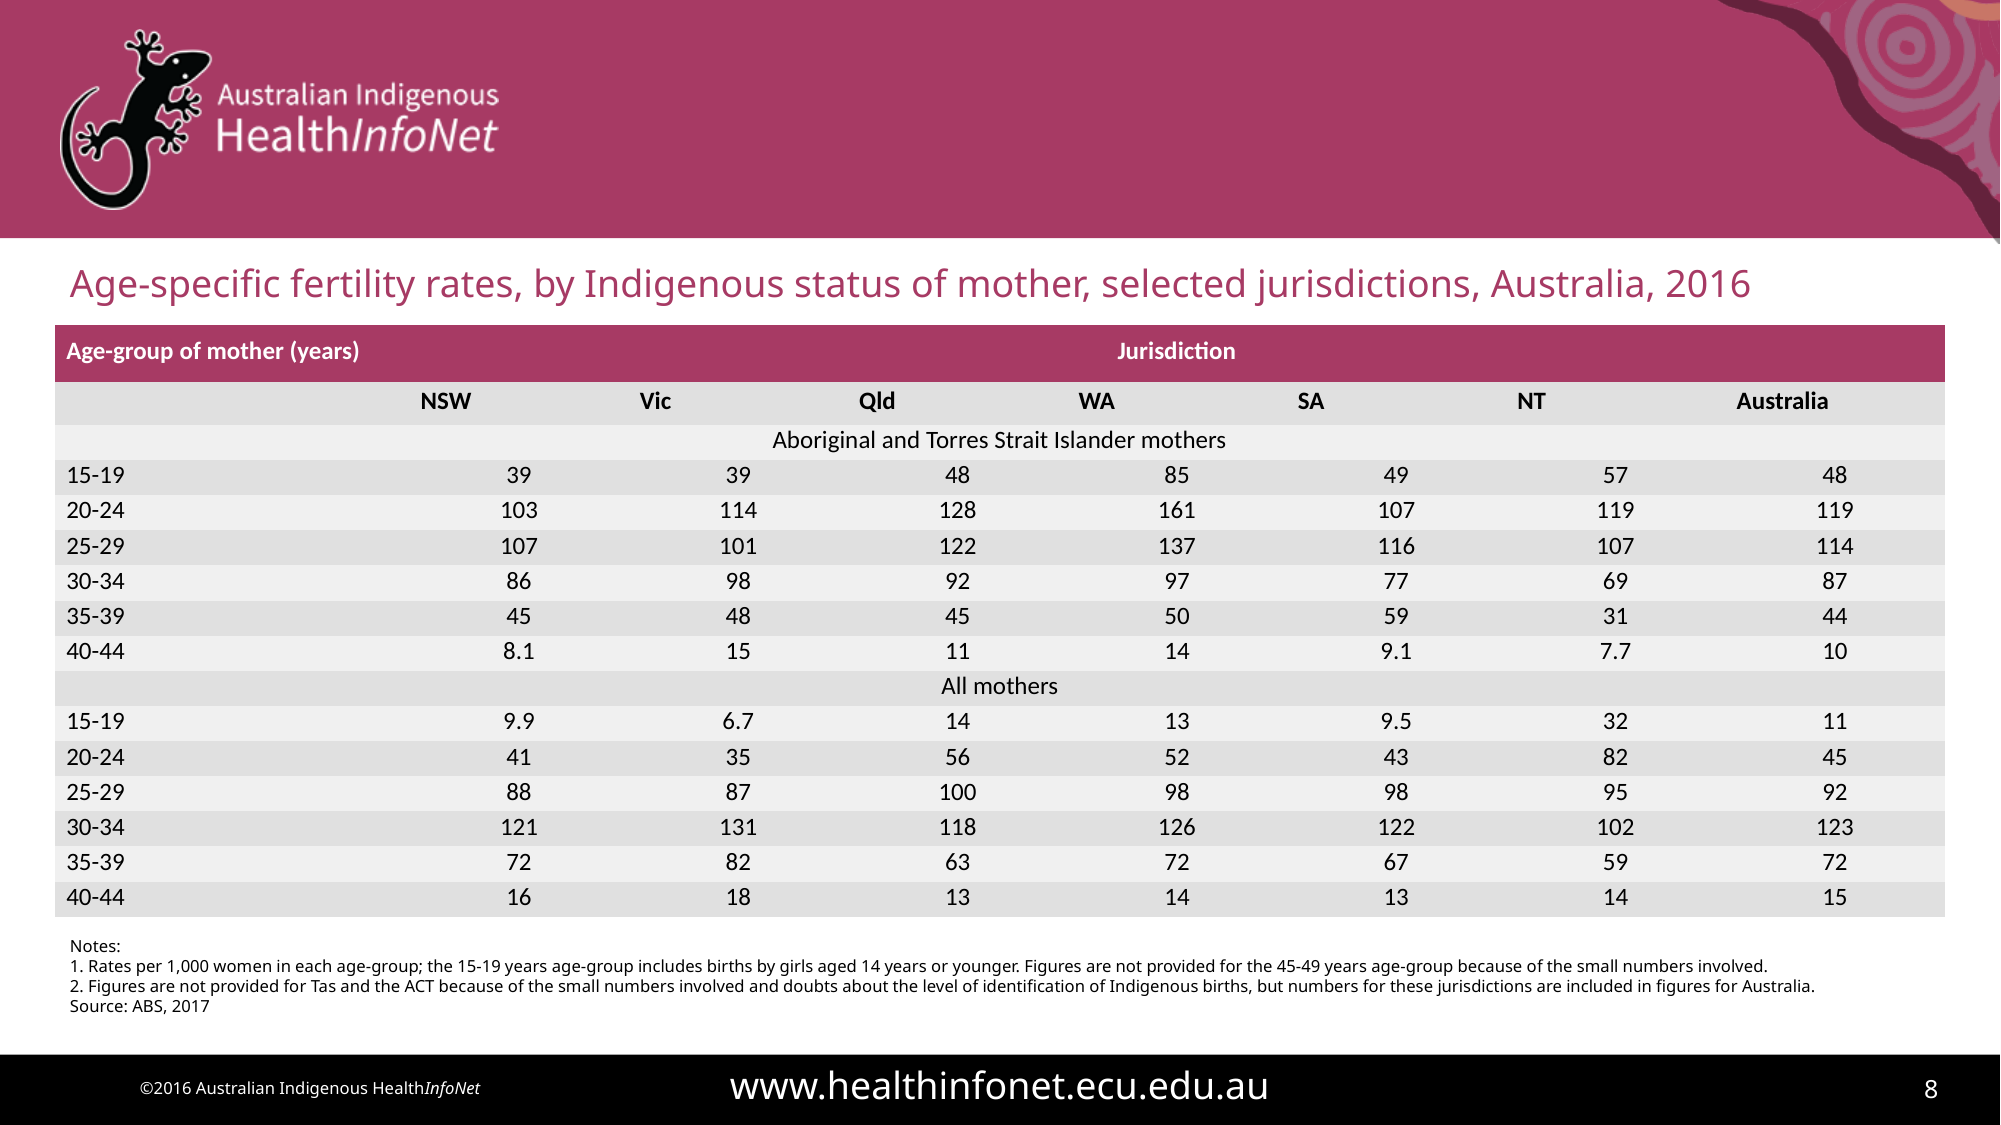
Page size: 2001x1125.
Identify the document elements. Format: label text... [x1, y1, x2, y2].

table_cell 45 [409, 601, 629, 636]
table_cell 95 [1506, 776, 1725, 811]
table_cell 121 [409, 811, 629, 846]
table_cell 98 [629, 565, 848, 601]
table_cell 50 [1067, 601, 1287, 636]
table_cell 123 [1725, 811, 1945, 846]
table_cell 101 [629, 530, 848, 565]
table_cell 82 [629, 846, 848, 882]
table_cell 72 [1725, 846, 1945, 882]
table_cell 57 [1506, 460, 1725, 495]
table_cell 35-39 [55, 846, 409, 882]
table_cell 52 [1067, 741, 1287, 776]
table_cell Australia [1725, 382, 1945, 425]
table_cell 31 [1506, 601, 1725, 636]
table_cell 8.1 [409, 636, 629, 671]
table_cell 6.7 [629, 706, 848, 741]
table_cell 40-44 [55, 636, 409, 671]
table_cell 114 [629, 495, 848, 530]
table_cell SA [1287, 382, 1506, 425]
table_cell Qld [848, 382, 1067, 425]
table_header Jurisdiction [409, 325, 1945, 382]
picture [60, 29, 499, 210]
table_cell 92 [1725, 776, 1945, 811]
table_cell 43 [1287, 741, 1506, 776]
table_cell 40-44 [55, 882, 409, 917]
table_cell 41 [409, 741, 629, 776]
table_cell 15 [1725, 882, 1945, 917]
table_cell 59 [1287, 601, 1506, 636]
table_cell 49 [1287, 460, 1506, 495]
table_cell Aboriginal and Torres Strait Islander mothers [55, 425, 1945, 460]
table_cell 161 [1067, 495, 1287, 530]
table_cell 39 [409, 460, 629, 495]
table_cell 45 [848, 601, 1067, 636]
table_header Age-group of mother (years) [55, 325, 409, 382]
table_cell 63 [848, 846, 1067, 882]
table_cell 85 [1067, 460, 1287, 495]
table_cell WA [1067, 382, 1287, 425]
text_box Notes: 1. Rates per 1,000 women in each age-group; the 15-19 years age-group includes births by girls aged 14 years or younger. Figures are not provided for the 45-49 years age-group because of the small numbers involved. 2. Figures are not provided for Tas and the ACT because of the small numbers involved and doubts about the level of identification of Indigenous births, but numbers for these jurisdictions are included in figures for Australia. Source: ABS, 2017 [54, 928, 1945, 1035]
table_cell 14 [848, 706, 1067, 741]
table_cell 15 [629, 636, 848, 671]
table_cell 48 [1725, 460, 1945, 495]
table_cell NT [1506, 382, 1725, 425]
table_cell 72 [409, 846, 629, 882]
table_cell 92 [848, 565, 1067, 601]
table_cell 119 [1506, 495, 1725, 530]
table_cell 98 [1287, 776, 1506, 811]
table_cell 25-29 [55, 530, 409, 565]
table_cell 128 [848, 495, 1067, 530]
table_cell 48 [629, 601, 848, 636]
table_cell 107 [1506, 530, 1725, 565]
table_cell 103 [409, 495, 629, 530]
table_cell 102 [1506, 811, 1725, 846]
table_cell 114 [1725, 530, 1945, 565]
table_cell 126 [1067, 811, 1287, 846]
title Age-specific fertility rates, by Indigenous status of mother, selected jurisdictions, Australia, 2016 [55, 243, 1945, 325]
table_cell 15-19 [55, 706, 409, 741]
picture [1673, 0, 2000, 279]
table_cell 107 [1287, 495, 1506, 530]
table_cell 11 [1725, 706, 1945, 741]
table_cell 14 [1067, 882, 1287, 917]
table_cell 100 [848, 776, 1067, 811]
table_cell 32 [1506, 706, 1725, 741]
table_cell 20-24 [55, 495, 409, 530]
table_cell 48 [848, 460, 1067, 495]
table_cell 9.5 [1287, 706, 1506, 741]
table_cell 16 [409, 882, 629, 917]
table_cell 67 [1287, 846, 1506, 882]
table_cell 59 [1506, 846, 1725, 882]
table_cell 88 [409, 776, 629, 811]
table_cell 9.1 [1287, 636, 1506, 671]
table_cell 20-24 [55, 741, 409, 776]
table_cell 72 [1067, 846, 1287, 882]
table_cell 82 [1506, 741, 1725, 776]
table_cell 107 [409, 530, 629, 565]
table_cell 116 [1287, 530, 1506, 565]
table_cell 25-29 [55, 776, 409, 811]
table_cell 13 [848, 882, 1067, 917]
table_cell 35-39 [55, 601, 409, 636]
table_cell 13 [1287, 882, 1506, 917]
table_cell 137 [1067, 530, 1287, 565]
table_cell 30-34 [55, 565, 409, 601]
table_cell 87 [629, 776, 848, 811]
table_cell 131 [629, 811, 848, 846]
table_cell 45 [1725, 741, 1945, 776]
table_cell 39 [629, 460, 848, 495]
table_cell 14 [1506, 882, 1725, 917]
table_cell 35 [629, 741, 848, 776]
table_cell 10 [1725, 636, 1945, 671]
table_cell [55, 382, 409, 425]
table_cell 15-19 [55, 460, 409, 495]
table_cell 87 [1725, 565, 1945, 601]
table_cell 7.7 [1506, 636, 1725, 671]
table_cell 119 [1725, 495, 1945, 530]
table_cell 77 [1287, 565, 1506, 601]
table_cell Vic [629, 382, 848, 425]
table_cell 118 [848, 811, 1067, 846]
table_cell 13 [1067, 706, 1287, 741]
table_cell 11 [848, 636, 1067, 671]
table_cell 14 [1067, 636, 1287, 671]
table_cell 9.9 [409, 706, 629, 741]
table_cell 98 [1067, 776, 1287, 811]
table_cell 18 [629, 882, 848, 917]
table_cell 44 [1725, 601, 1945, 636]
table_cell 122 [1287, 811, 1506, 846]
table_cell 97 [1067, 565, 1287, 601]
table_cell NSW [409, 382, 629, 425]
table_cell 30-34 [55, 811, 409, 846]
table_cell 69 [1506, 565, 1725, 601]
table_cell All mothers [55, 671, 1945, 706]
table_cell 122 [848, 530, 1067, 565]
table_cell 86 [409, 565, 629, 601]
table_cell 56 [848, 741, 1067, 776]
